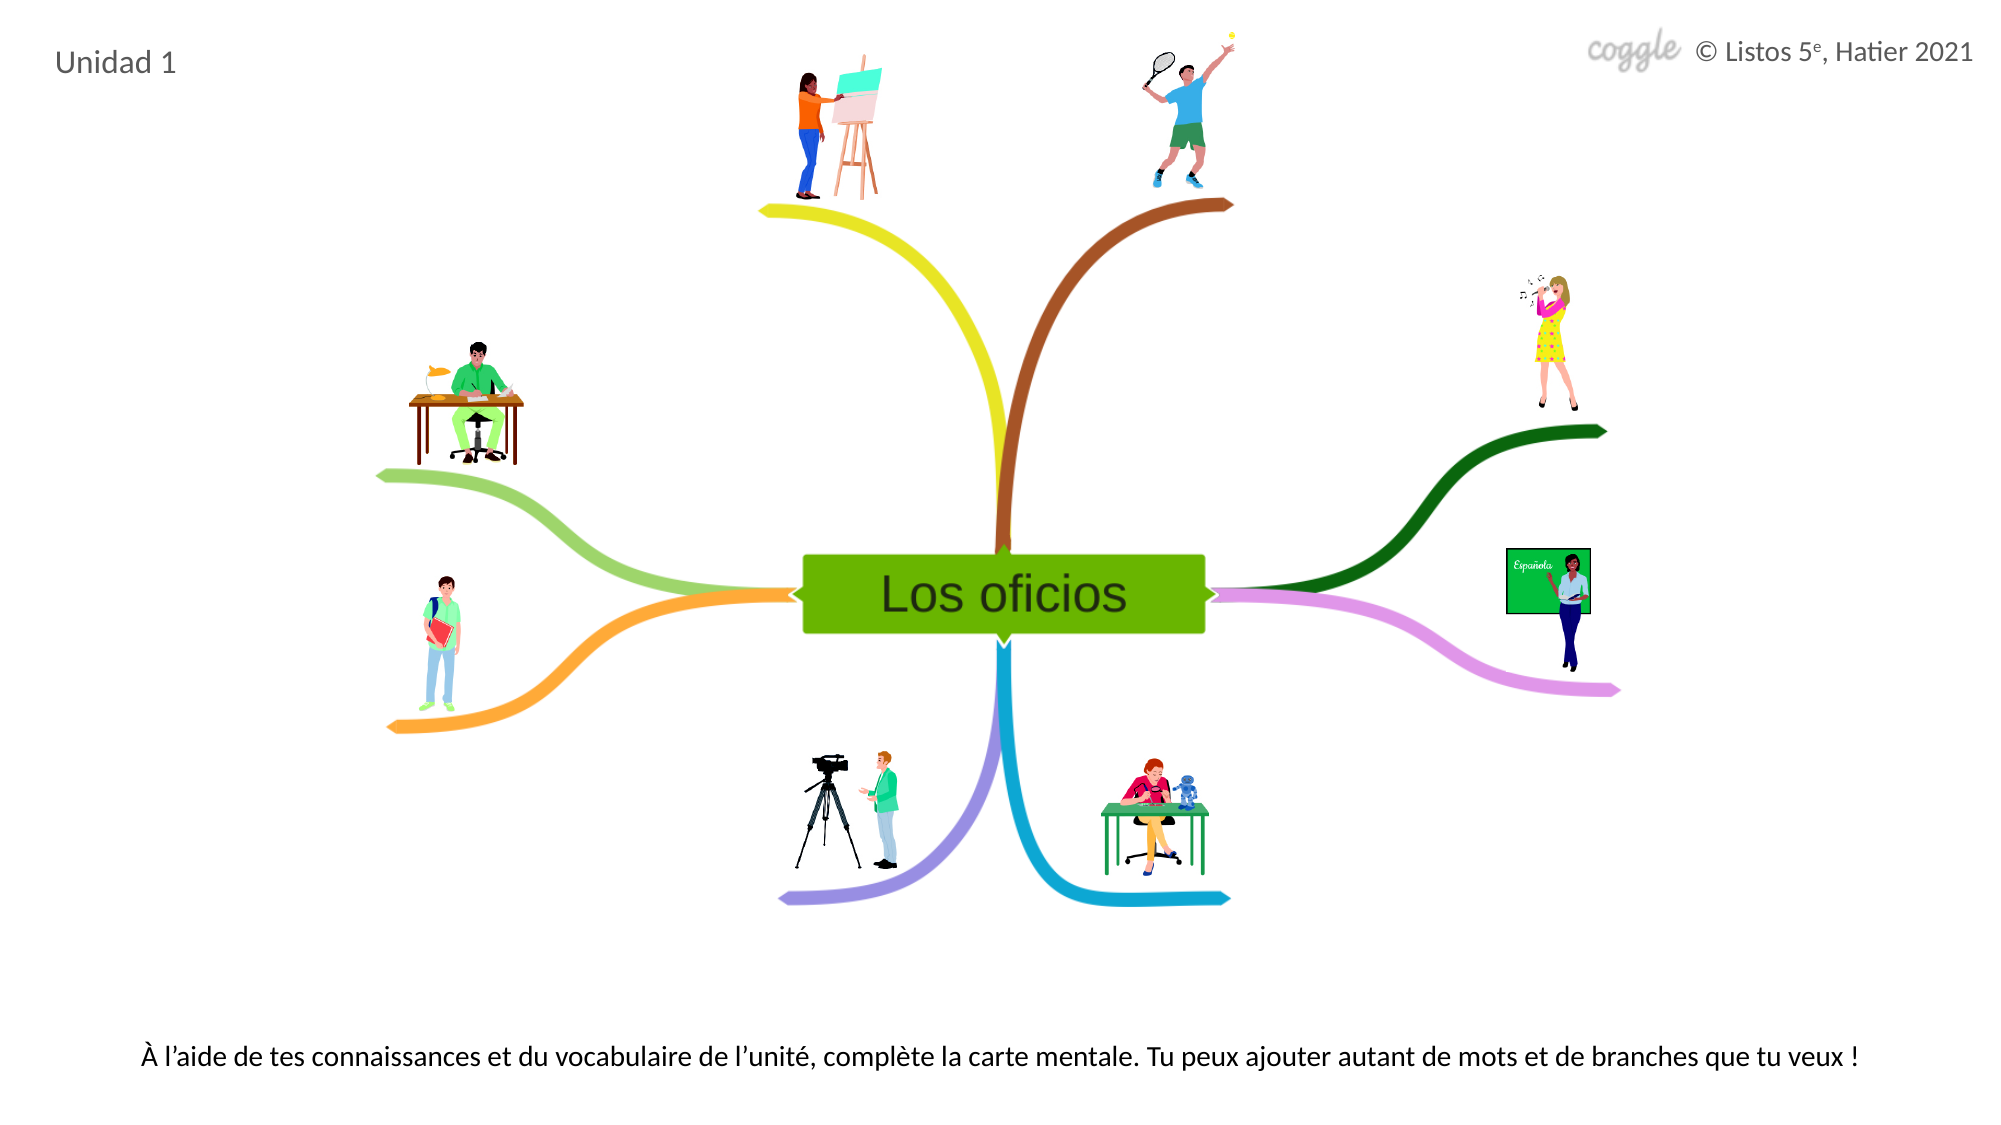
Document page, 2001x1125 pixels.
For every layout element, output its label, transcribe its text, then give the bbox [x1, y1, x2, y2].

text_box © Listos 5e, Hatier 2021 [1710, 25, 2000, 75]
picture [335, 32, 1691, 965]
text_box À l’aide de tes connaissances et du vocabulaire de l’unité, complète la carte mentale. Tu peux ajouter autant de mots et de branches que tu veux ! [126, 1030, 1900, 1080]
text_box Unidad 1 [40, 32, 211, 87]
picture [1565, 19, 1710, 81]
